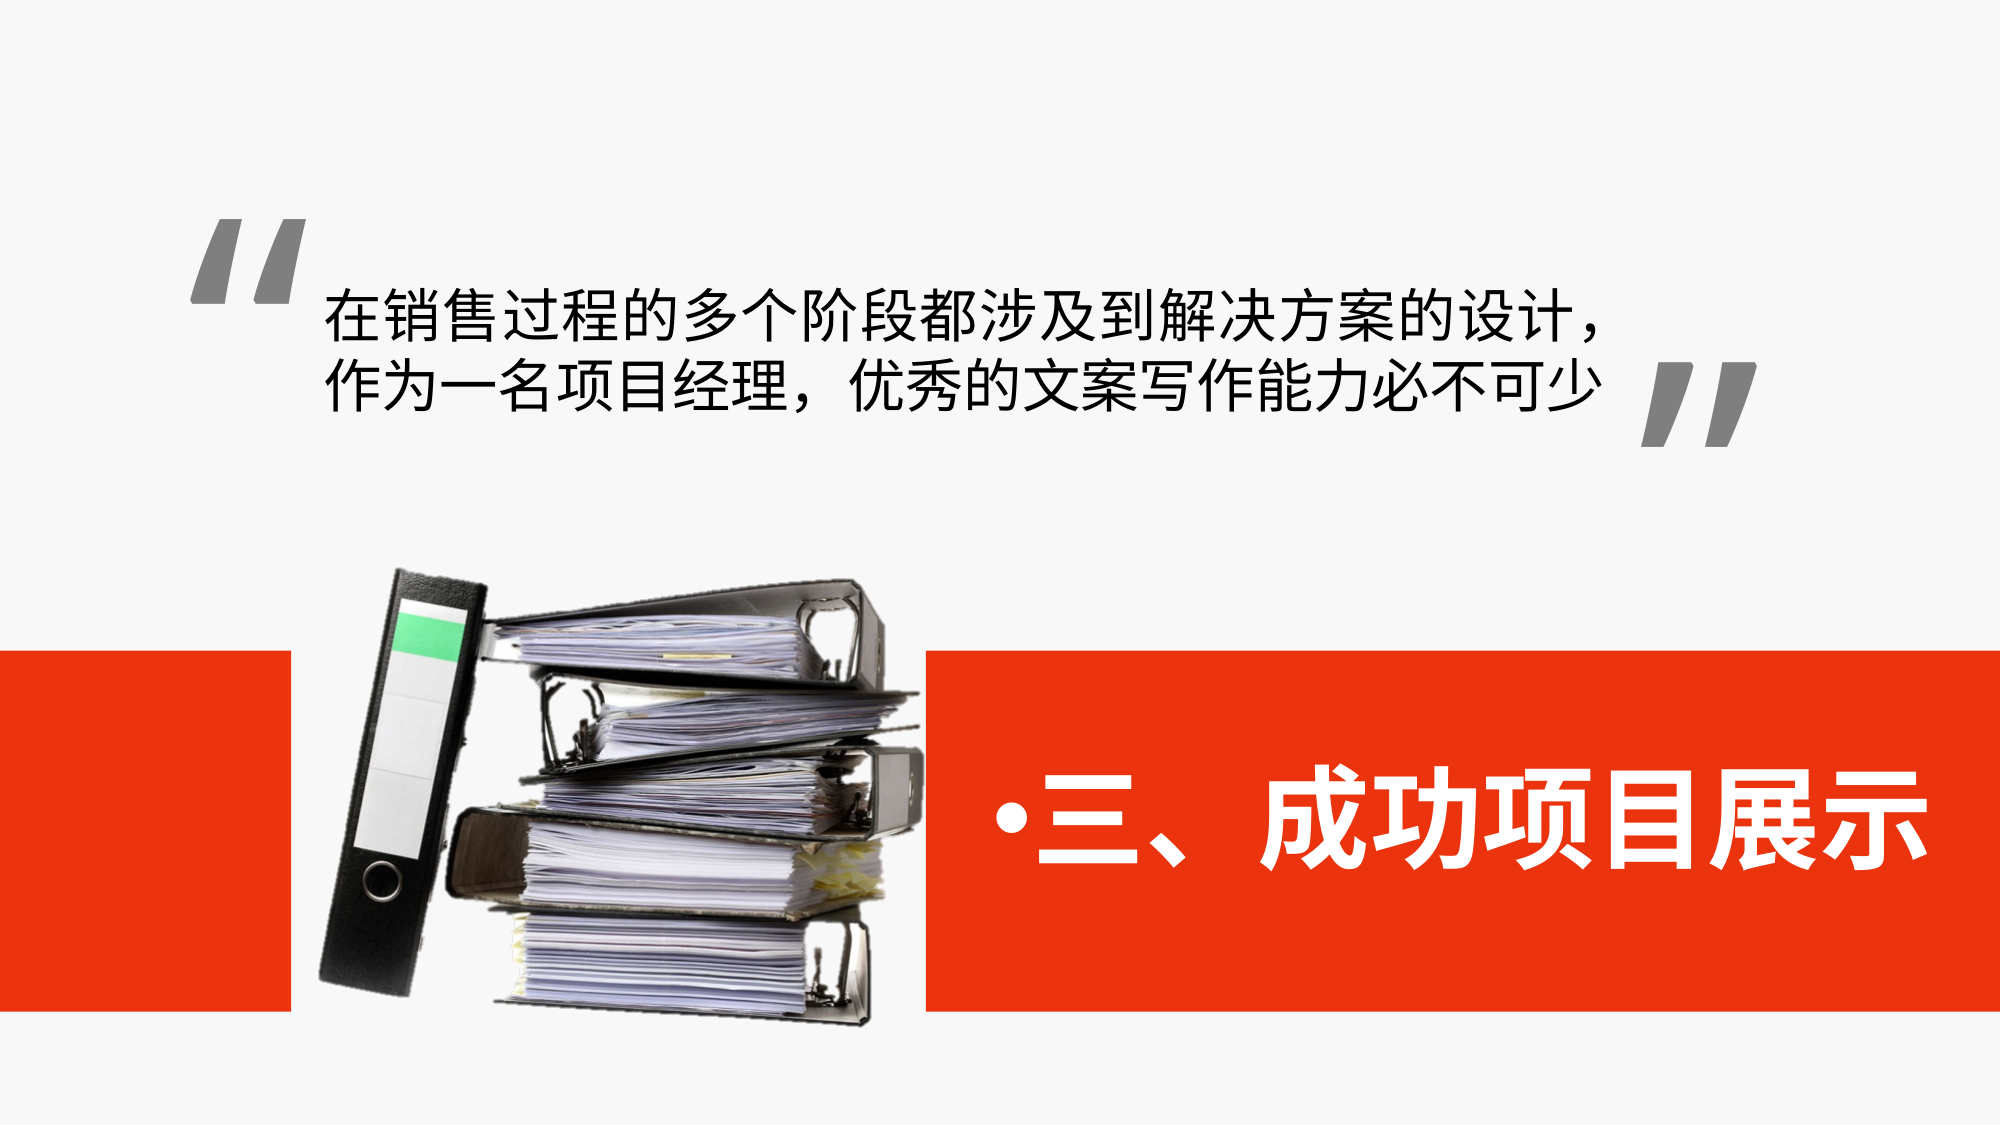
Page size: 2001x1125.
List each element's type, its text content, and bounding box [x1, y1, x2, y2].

text_box [1019, 650, 2000, 1013]
picture [0, 0, 2001, 1125]
text_box [0, 650, 271, 1013]
text_box 三、成功项目展示 [1019, 755, 1948, 892]
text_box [171, 112, 1776, 554]
